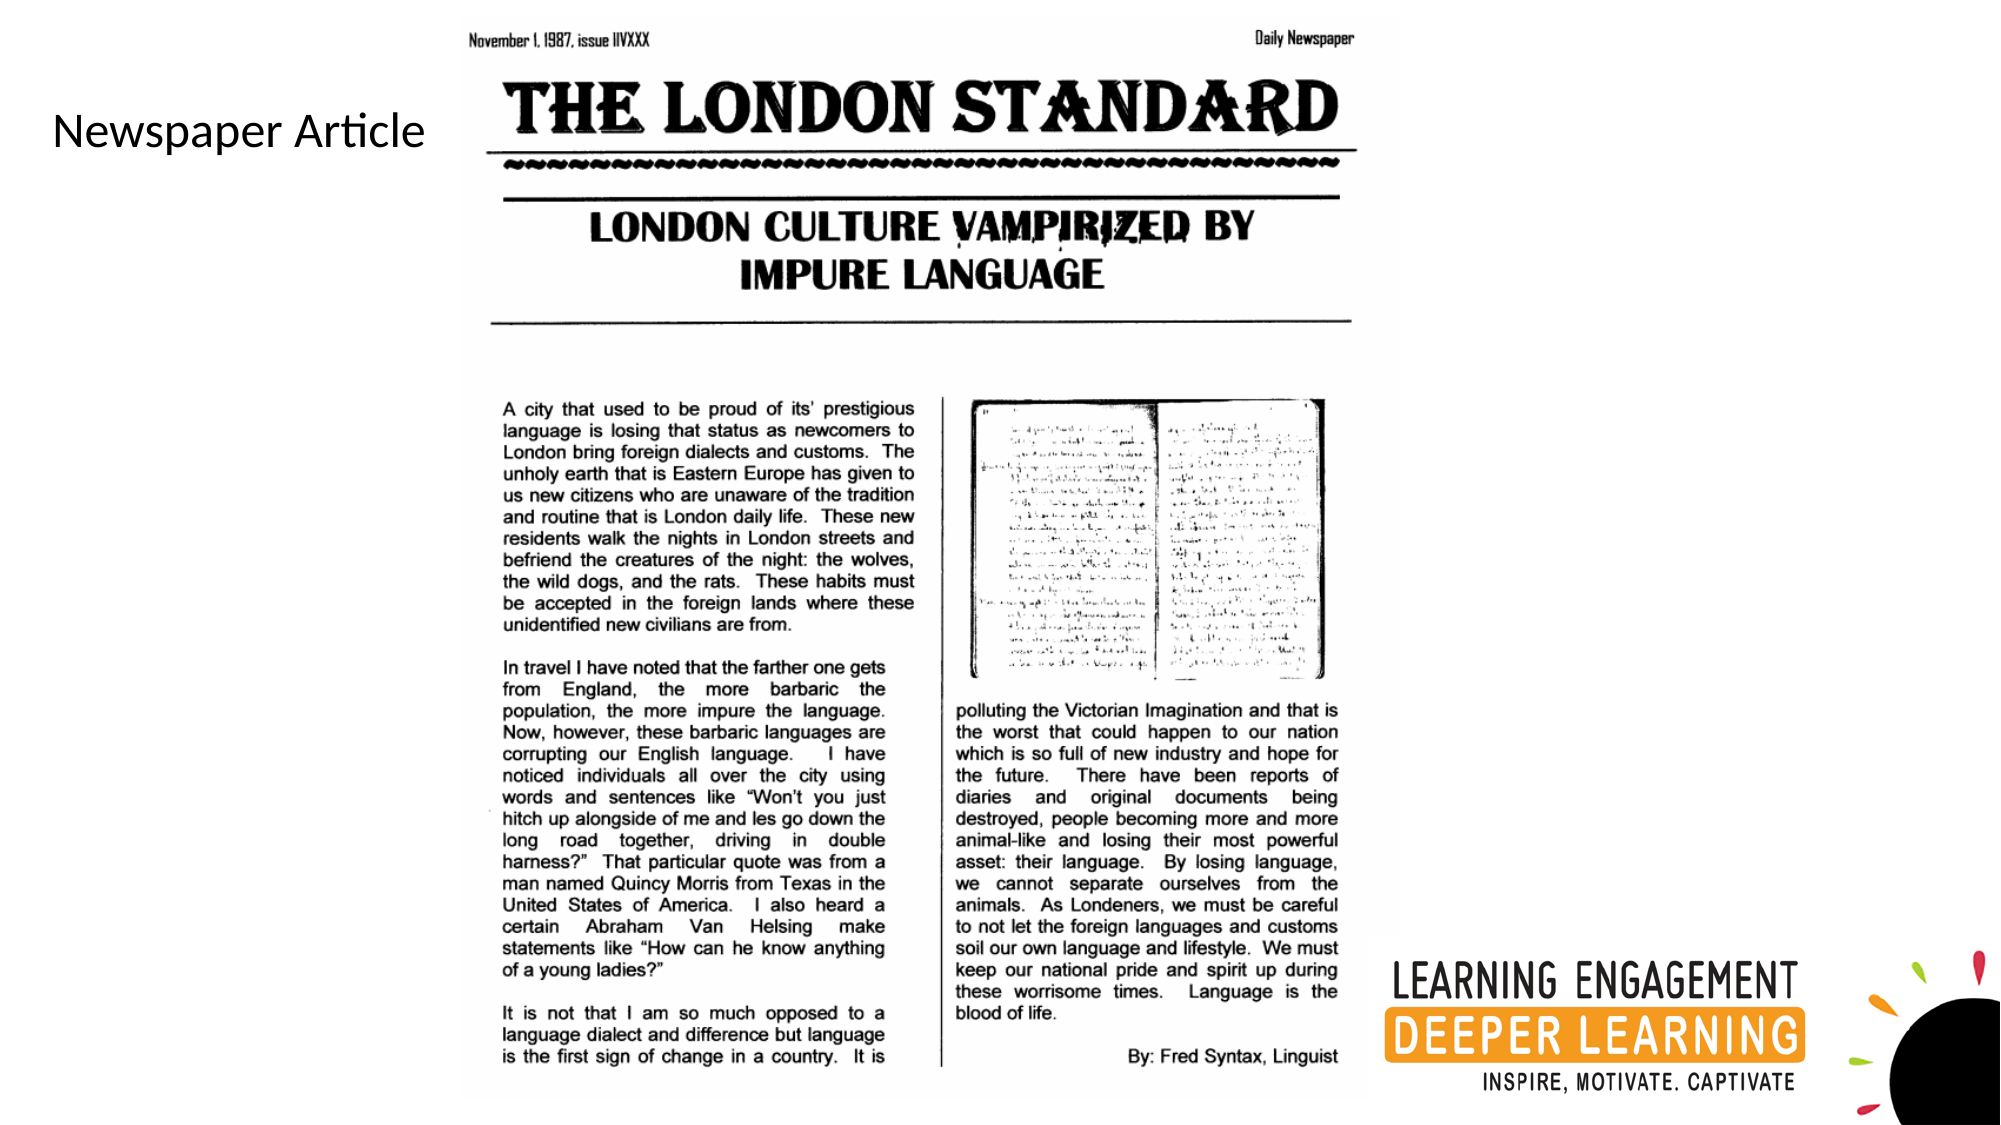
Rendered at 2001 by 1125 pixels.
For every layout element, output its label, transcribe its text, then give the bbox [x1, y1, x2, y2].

picture [461, 16, 2000, 1125]
text_box Newspaper Article [37, 89, 461, 165]
